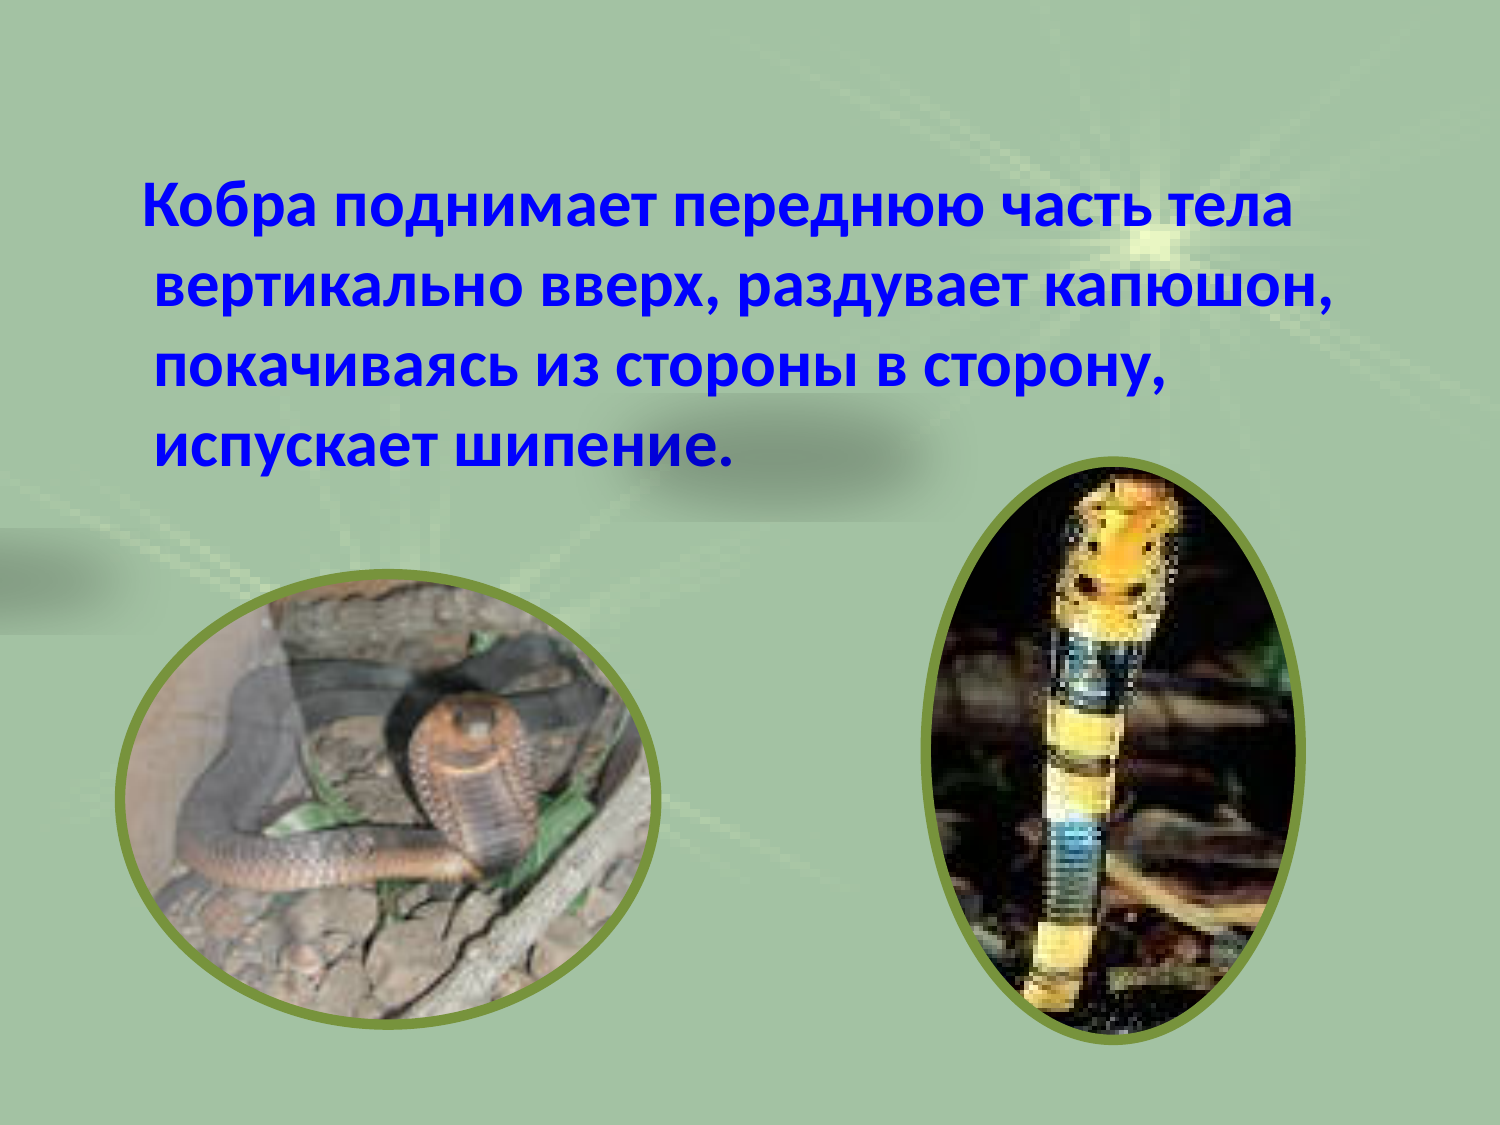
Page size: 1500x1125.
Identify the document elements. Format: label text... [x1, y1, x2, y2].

list Кобра поднимает переднюю часть тела вертикально вверх, раздувает капюшон, покачиваясь из стороны в сторону, испускает шипение. [82, 152, 1432, 558]
picture [0, 0, 1500, 1125]
